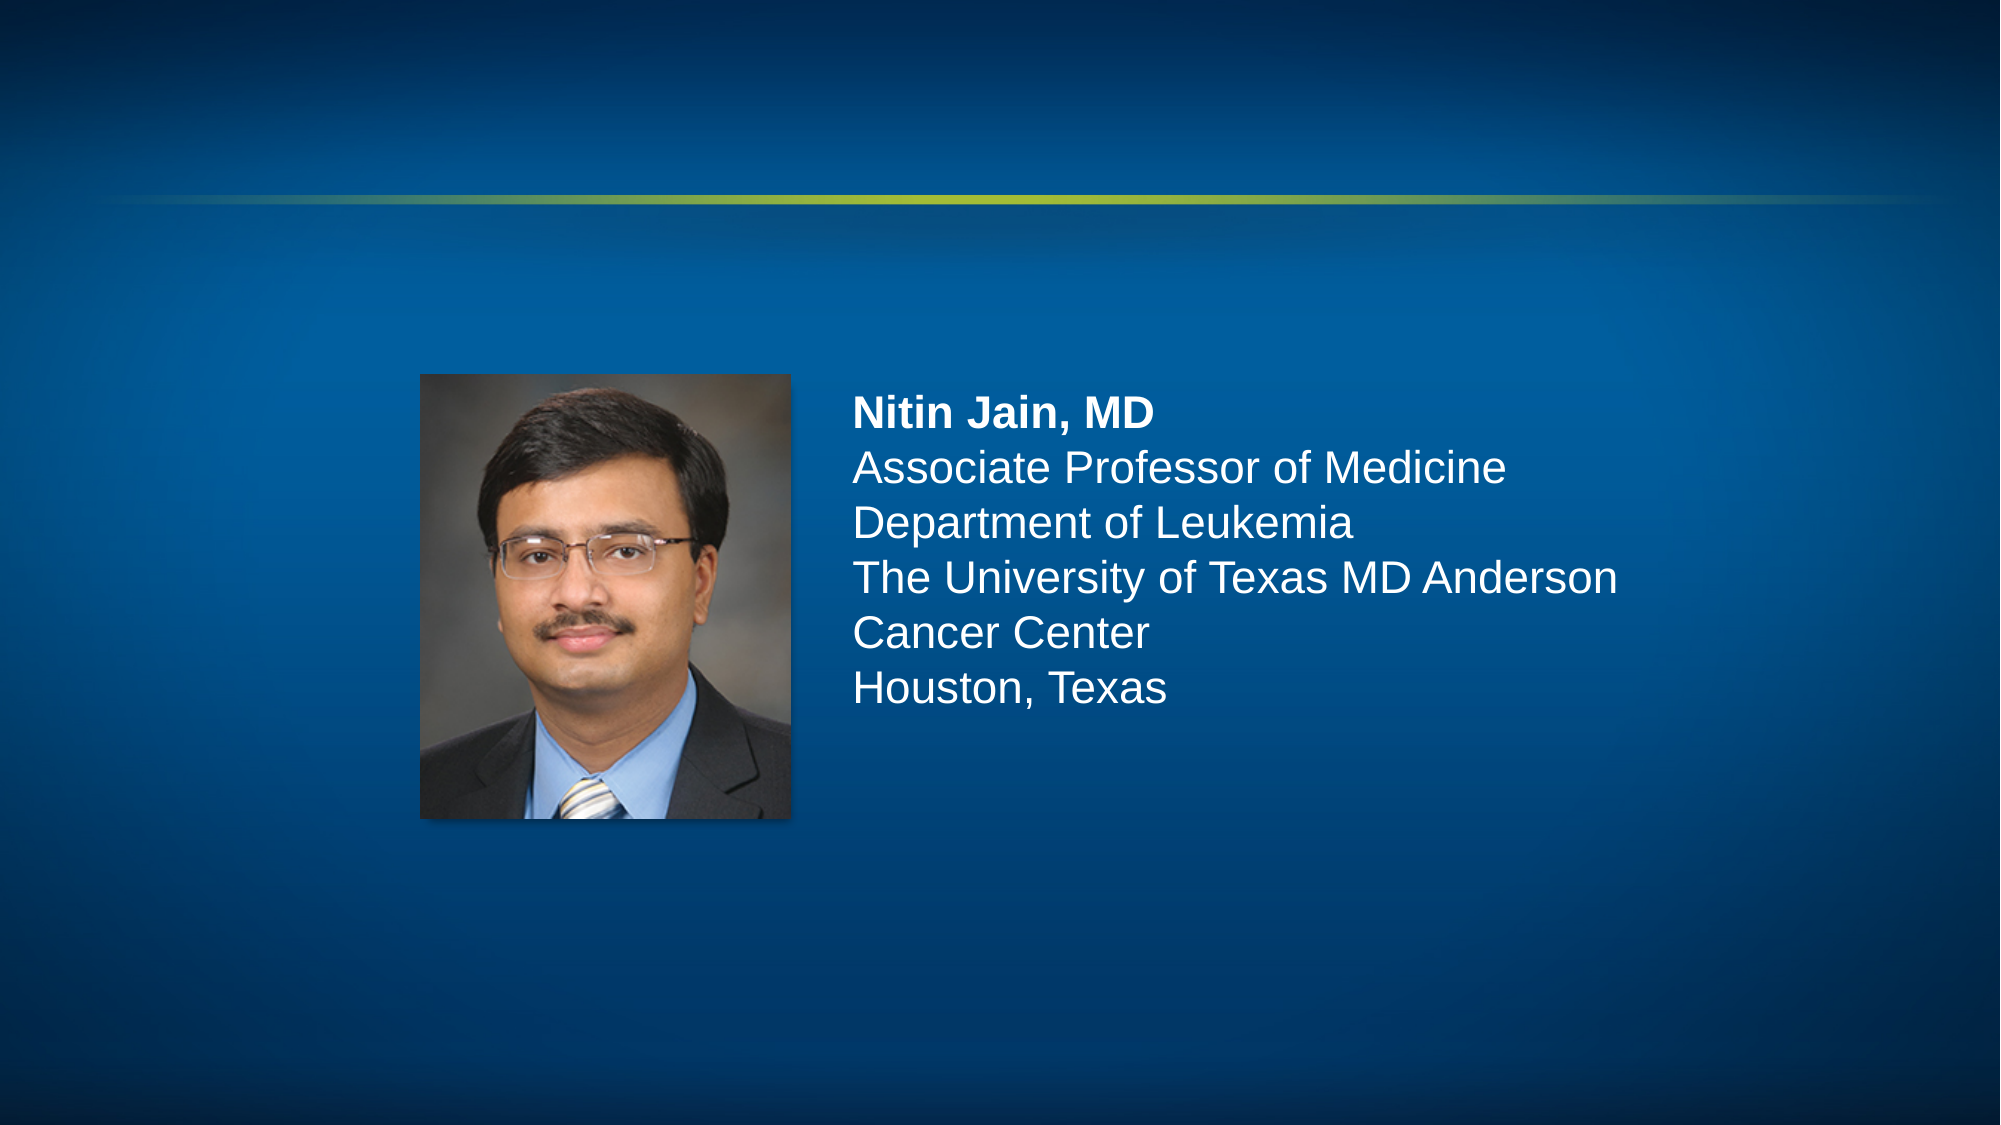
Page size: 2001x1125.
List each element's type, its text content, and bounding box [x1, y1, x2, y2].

text_box Nitin Jain, MD Associate Professor of Medicine Department of Leukemia The University of Texas MD Anderson Cancer Center Houston, Texas [837, 374, 1725, 720]
picture [0, 0, 2000, 1125]
